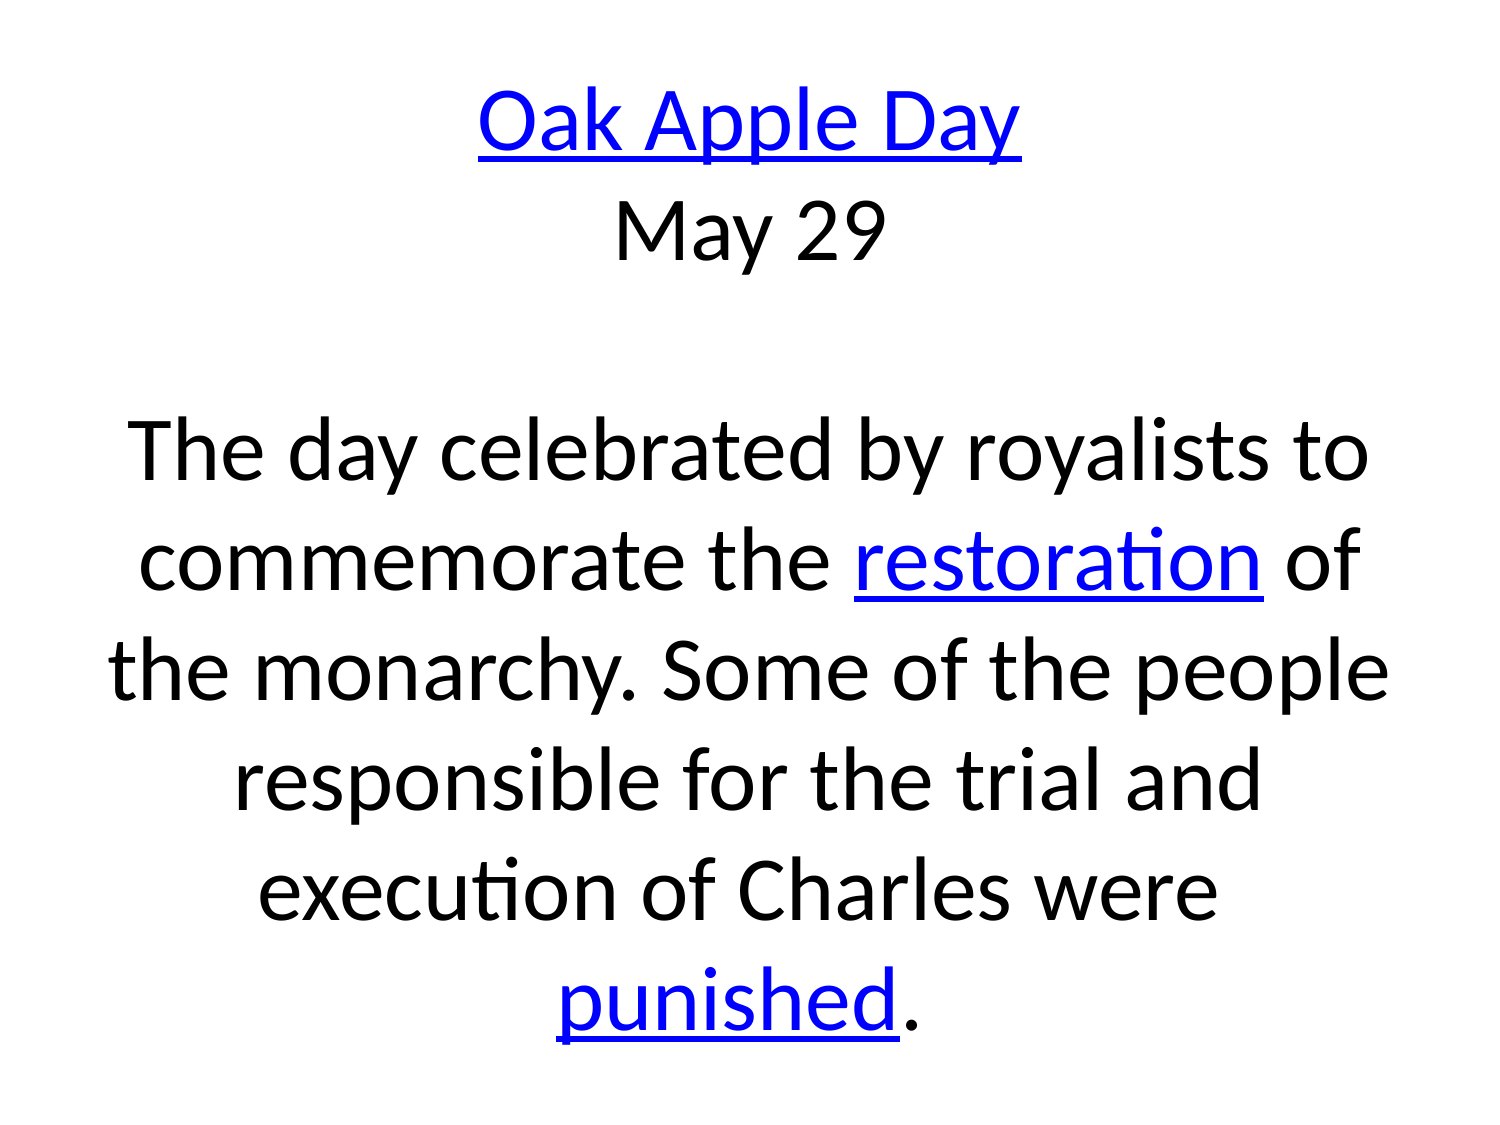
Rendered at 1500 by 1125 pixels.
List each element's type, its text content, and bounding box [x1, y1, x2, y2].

title Oak Apple Day May 29 The day celebrated by royalists to commemorate the restoration of the monarchy. Some of the people responsible for the trial and execution of Charles were punished. [74, 44, 1426, 1063]
